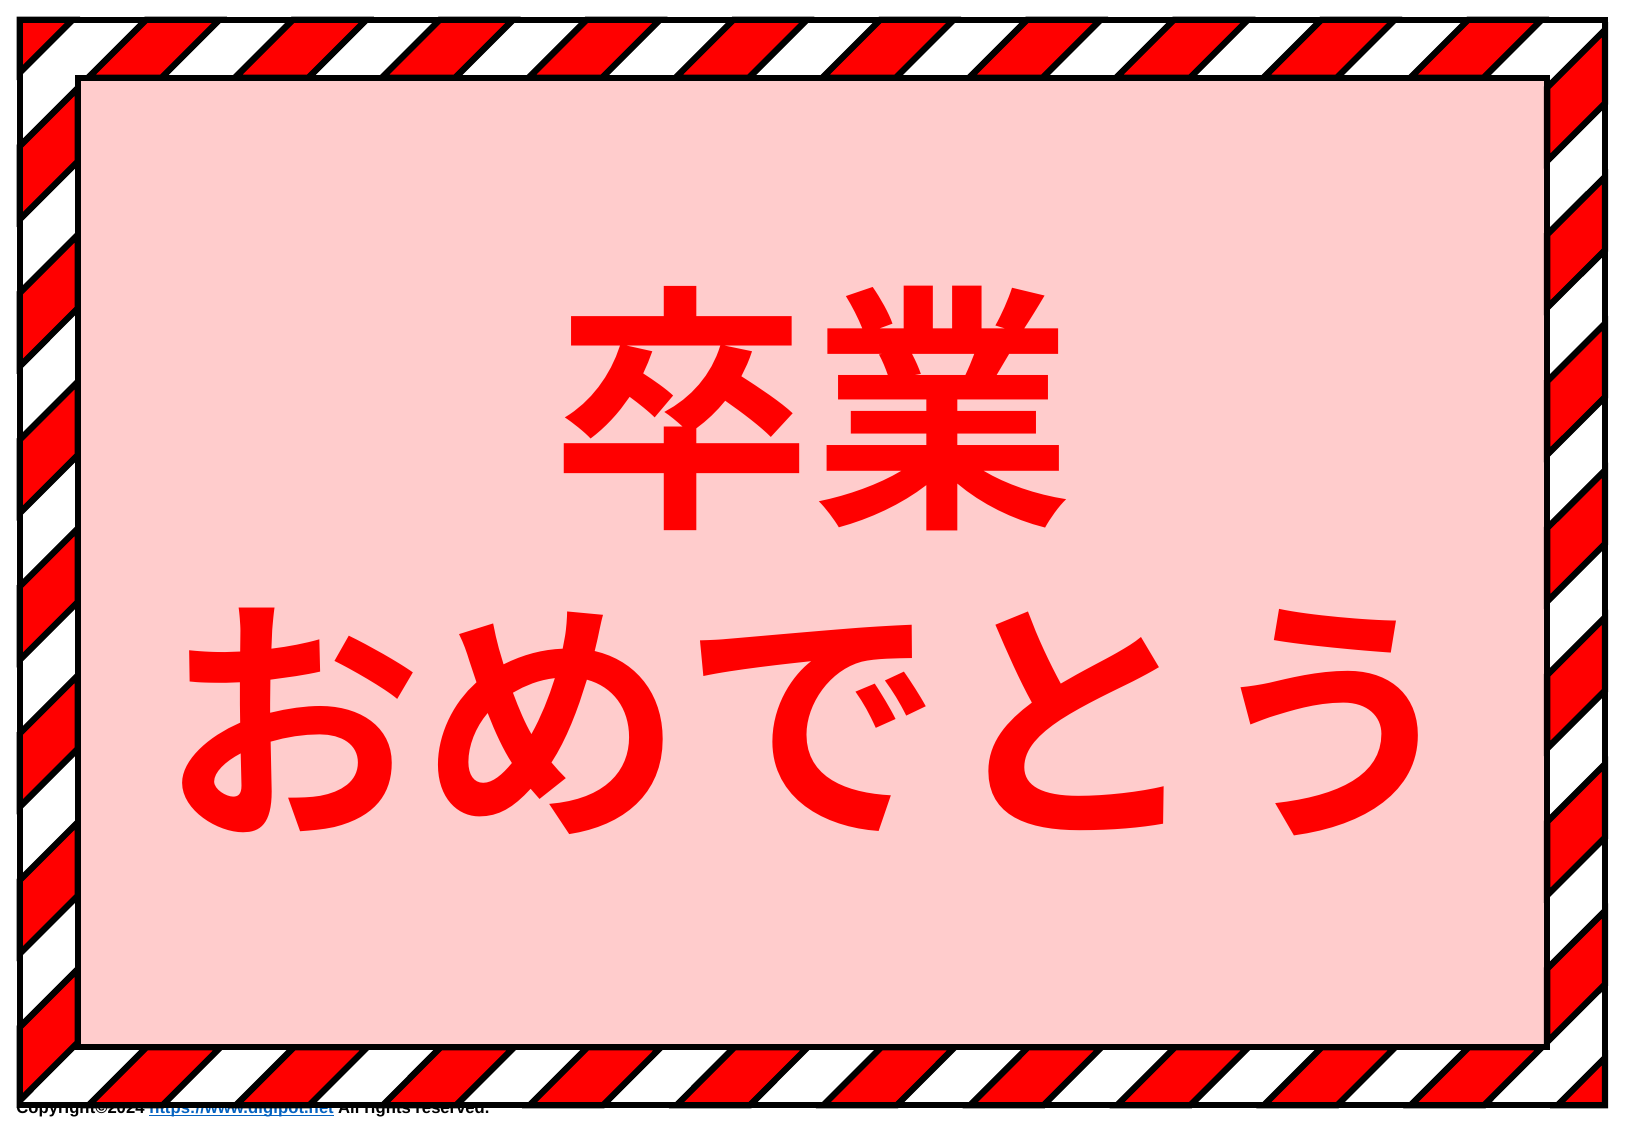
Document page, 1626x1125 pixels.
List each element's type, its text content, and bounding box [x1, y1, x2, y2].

text_box [1261, 1046, 1398, 1107]
text_box [232, 18, 369, 79]
text_box [820, 1046, 958, 1107]
text_box [380, 1046, 517, 1107]
text_box [1546, 105, 1606, 233]
text_box [18, 85, 79, 223]
text_box [1339, 1046, 1467, 1106]
text_box [1193, 1046, 1320, 1106]
text_box [752, 1046, 879, 1106]
text_box [19, 1044, 145, 1106]
text_box [967, 1046, 1105, 1107]
text_box [458, 1046, 586, 1106]
text_box [526, 18, 663, 79]
text_box [19, 604, 79, 731]
text_box [899, 1046, 1026, 1106]
text_box [19, 751, 79, 878]
text_box [163, 19, 291, 79]
text_box [1546, 467, 1607, 605]
text_box [1113, 18, 1251, 79]
text_box [18, 673, 79, 810]
text_box [751, 19, 878, 79]
text_box [19, 163, 79, 291]
text_box [1486, 986, 1606, 1106]
text_box [1046, 1046, 1173, 1106]
text_box [674, 1046, 811, 1107]
text_box [18, 526, 79, 663]
text_box [19, 457, 79, 584]
text_box [1546, 27, 1607, 164]
text_box [672, 18, 810, 79]
text_box [1407, 18, 1545, 79]
text_box [18, 379, 79, 516]
text_box [18, 18, 76, 76]
text_box [605, 1046, 733, 1106]
text_box [165, 1046, 292, 1106]
text_box [1546, 546, 1606, 673]
text_box [1546, 252, 1606, 380]
text_box [1408, 1046, 1545, 1107]
text_box [19, 19, 144, 144]
text_box [1114, 1046, 1251, 1107]
text_box [604, 19, 731, 79]
text_box [19, 310, 79, 438]
text_box 卒業 おめでとう [146, 239, 1479, 880]
text_box [312, 1046, 439, 1106]
text_box [1546, 320, 1607, 458]
text_box [1192, 19, 1319, 79]
text_box [233, 1046, 370, 1107]
text_box [19, 897, 79, 1025]
text_box [1260, 18, 1398, 79]
text_box [897, 19, 1025, 79]
text_box [379, 18, 516, 79]
text_box [1555, 1055, 1607, 1107]
text_box [1044, 19, 1172, 79]
text_box [1485, 19, 1606, 86]
text_box [1546, 693, 1606, 820]
text_box [966, 18, 1104, 79]
text_box [1546, 614, 1607, 751]
text_box [310, 19, 438, 79]
text_box [85, 18, 222, 79]
text_box [18, 819, 79, 957]
text_box [1546, 399, 1606, 526]
text_box [79, 79, 1546, 1046]
text_box [18, 232, 79, 369]
text_box [819, 18, 957, 79]
text_box [1546, 174, 1607, 311]
text_box [457, 19, 584, 79]
text_box [1546, 839, 1606, 967]
text_box [527, 1046, 664, 1107]
text_box [1546, 761, 1607, 898]
text_box [1546, 908, 1607, 1045]
text_box [18, 966, 79, 1104]
text_box [1339, 19, 1466, 79]
text_box [86, 1046, 224, 1107]
